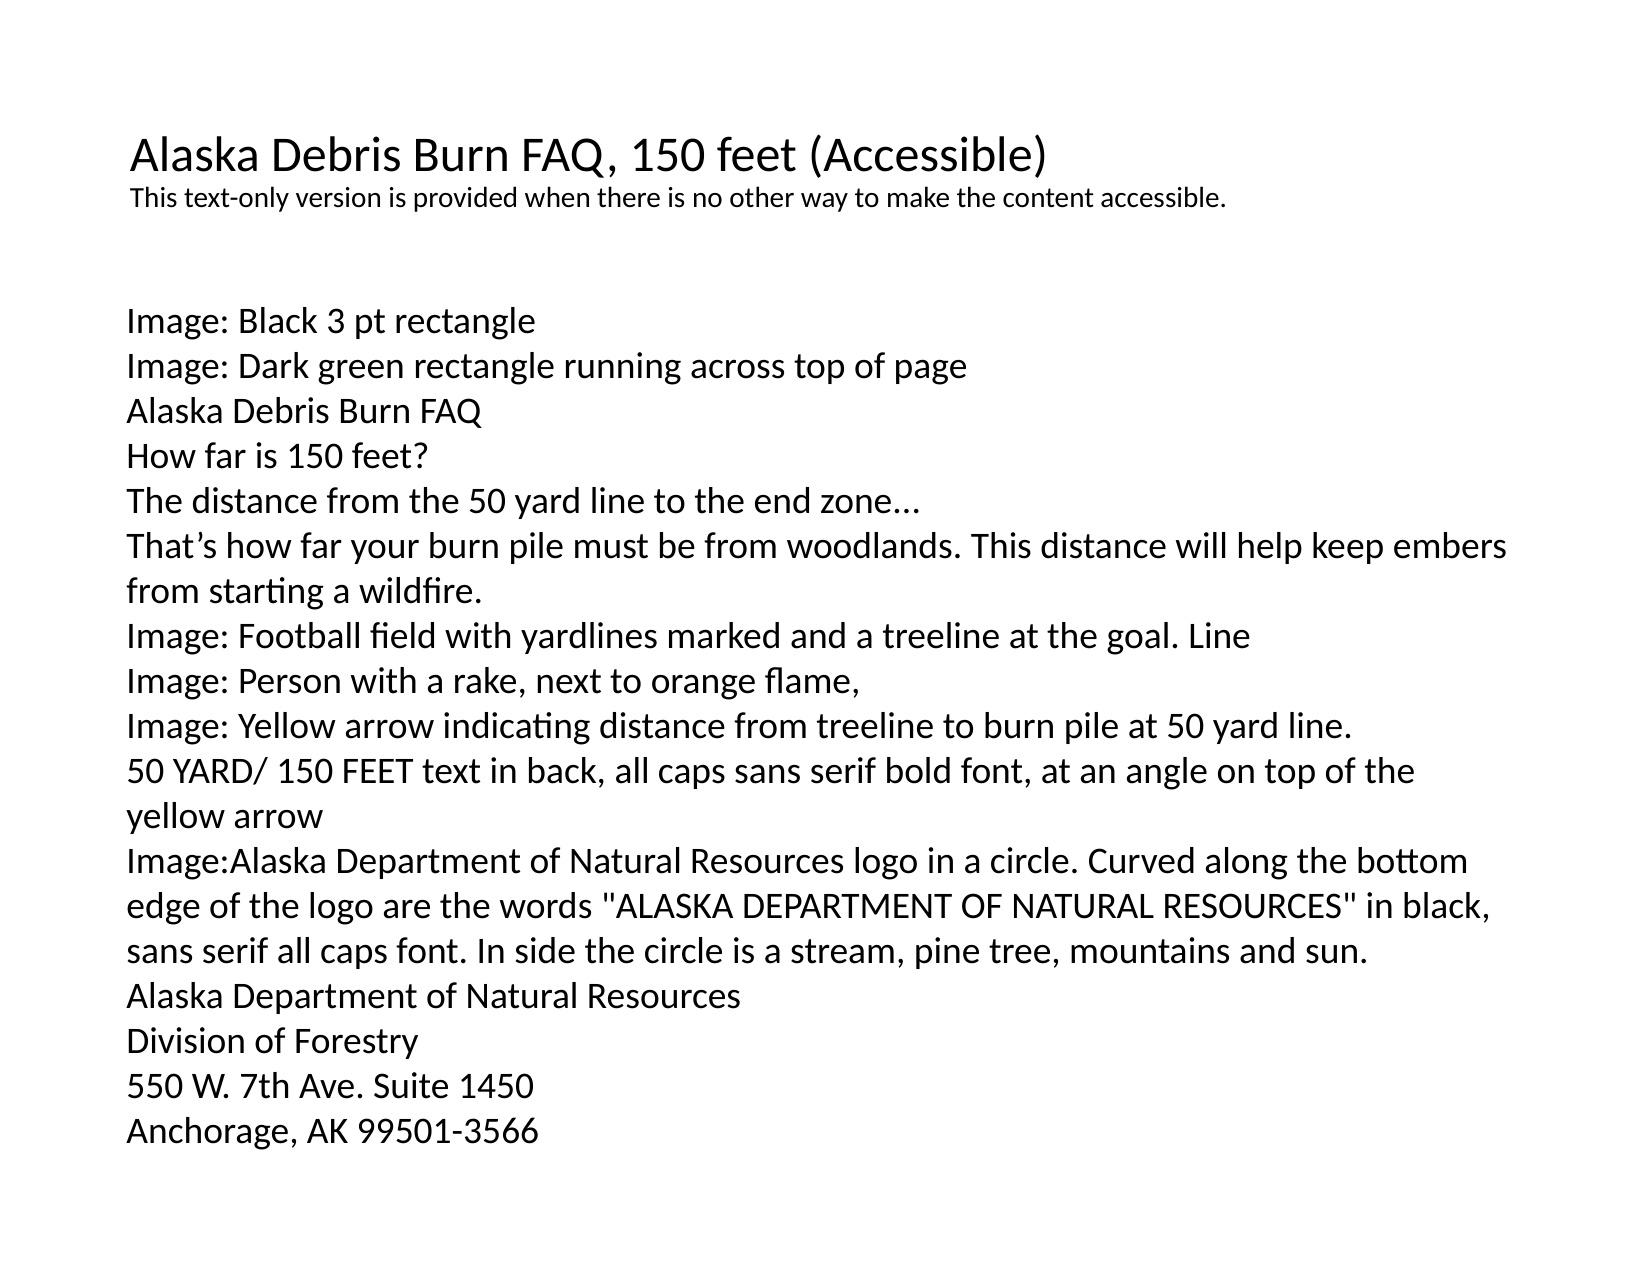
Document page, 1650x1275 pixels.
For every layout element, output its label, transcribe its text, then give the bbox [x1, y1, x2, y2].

text_box Image: Black 3 pt rectangle Image: Dark green rectangle running across top of page Alaska Debris Burn FAQ How far is 150 feet? The distance from the 50 yard line to the end zone... That’s how far your burn pile must be from woodlands. This distance will help keep embers from starting a wildfire. Image: Football field with yardlines marked and a treeline at the goal. Line Image: Person with a rake, next to orange flame, Image: Yellow arrow indicating distance from treeline to burn pile at 50 yard line. 50 YARD/ 150 FEET text in back, all caps sans serif bold font, at an angle on top of the yellow arrow Image:Alaska Department of Natural Resources logo in a circle. Curved along the bottom edge of the logo are the words "ALASKA DEPARTMENT OF NATURAL RESOURCES" in black, sans serif all caps font. In side the circle is a stream, pine tree, mountains and sun. Alaska Department of Natural Resources Division of Forestry 550 W. 7th Ave. Suite 1450 Anchorage, AK 99501-3566 [111, 288, 1539, 1159]
title Alaska Debris Burn FAQ, 150 feet (Accessible) This text-only version is provided when there is no other way to make the content accessible. [115, 120, 1539, 249]
